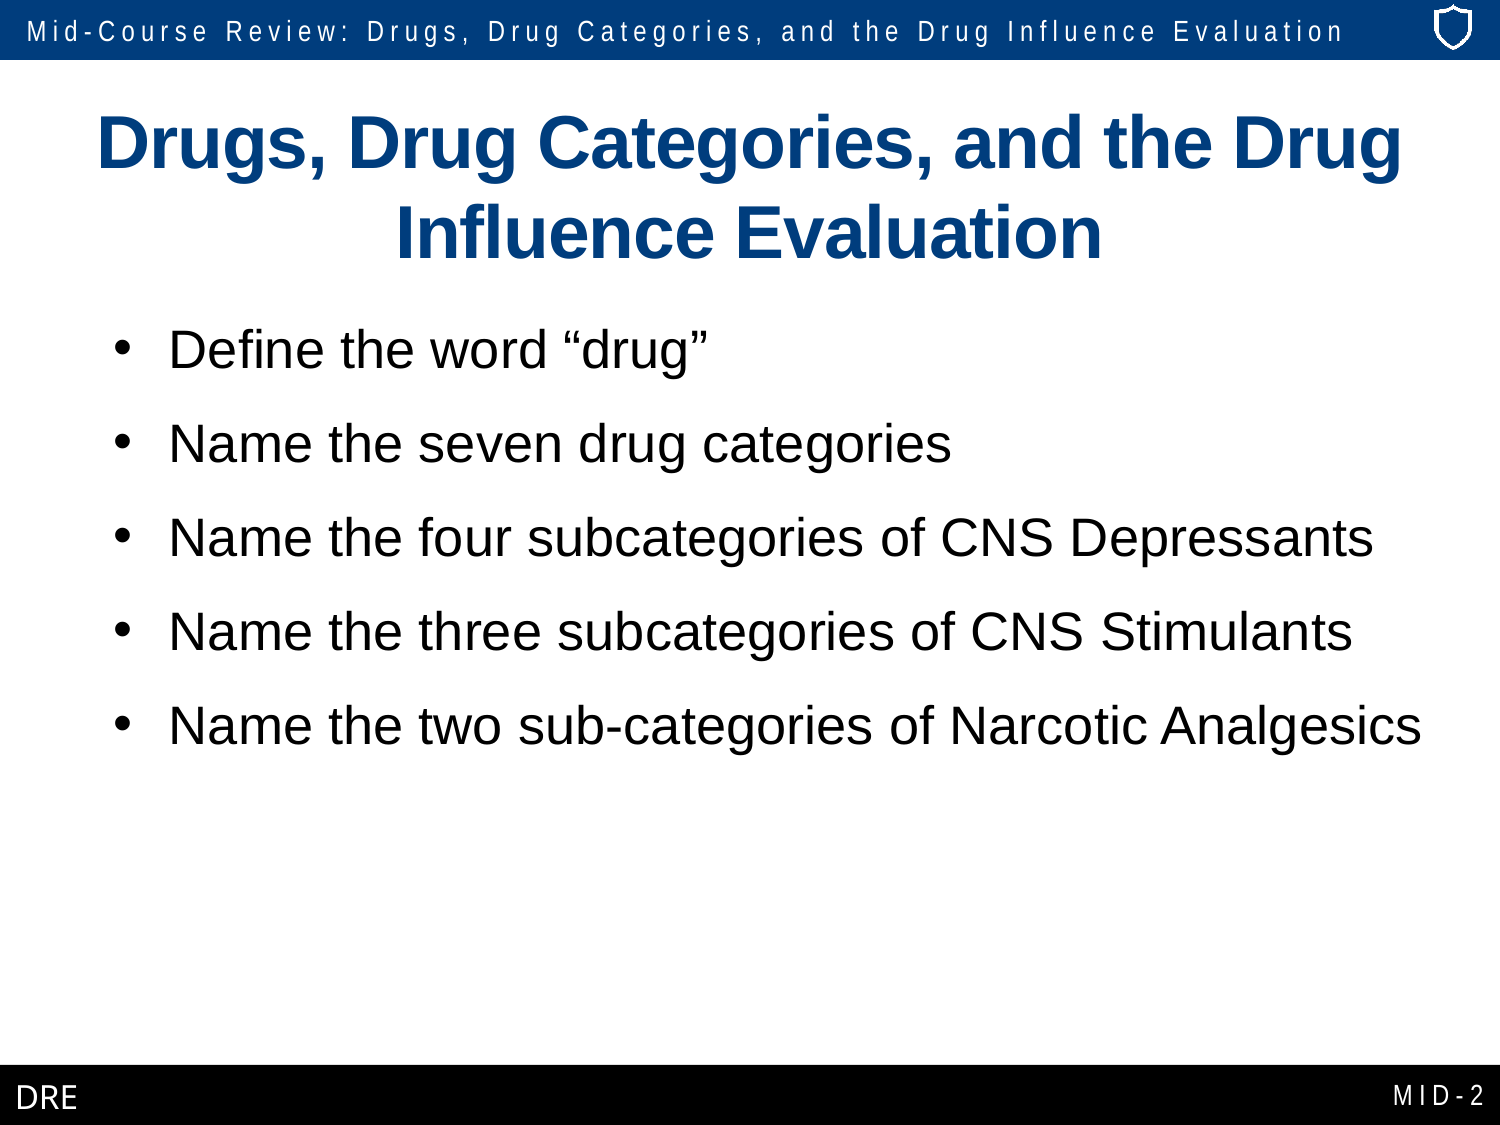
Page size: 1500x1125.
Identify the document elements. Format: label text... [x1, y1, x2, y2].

slide_number MID-2 [1218, 1063, 1499, 1124]
picture [1434, 4, 1472, 50]
title Drugs, Drug Categories, and the Drug Influence Evaluation [75, 75, 1425, 292]
list Define the word “drug” Name the seven drug categories Name the four subcategories of CNS Depressants Name the three subcategories of CNS Stimulants Name the two sub-categories of Narcotic Analgesics [75, 306, 1425, 1005]
